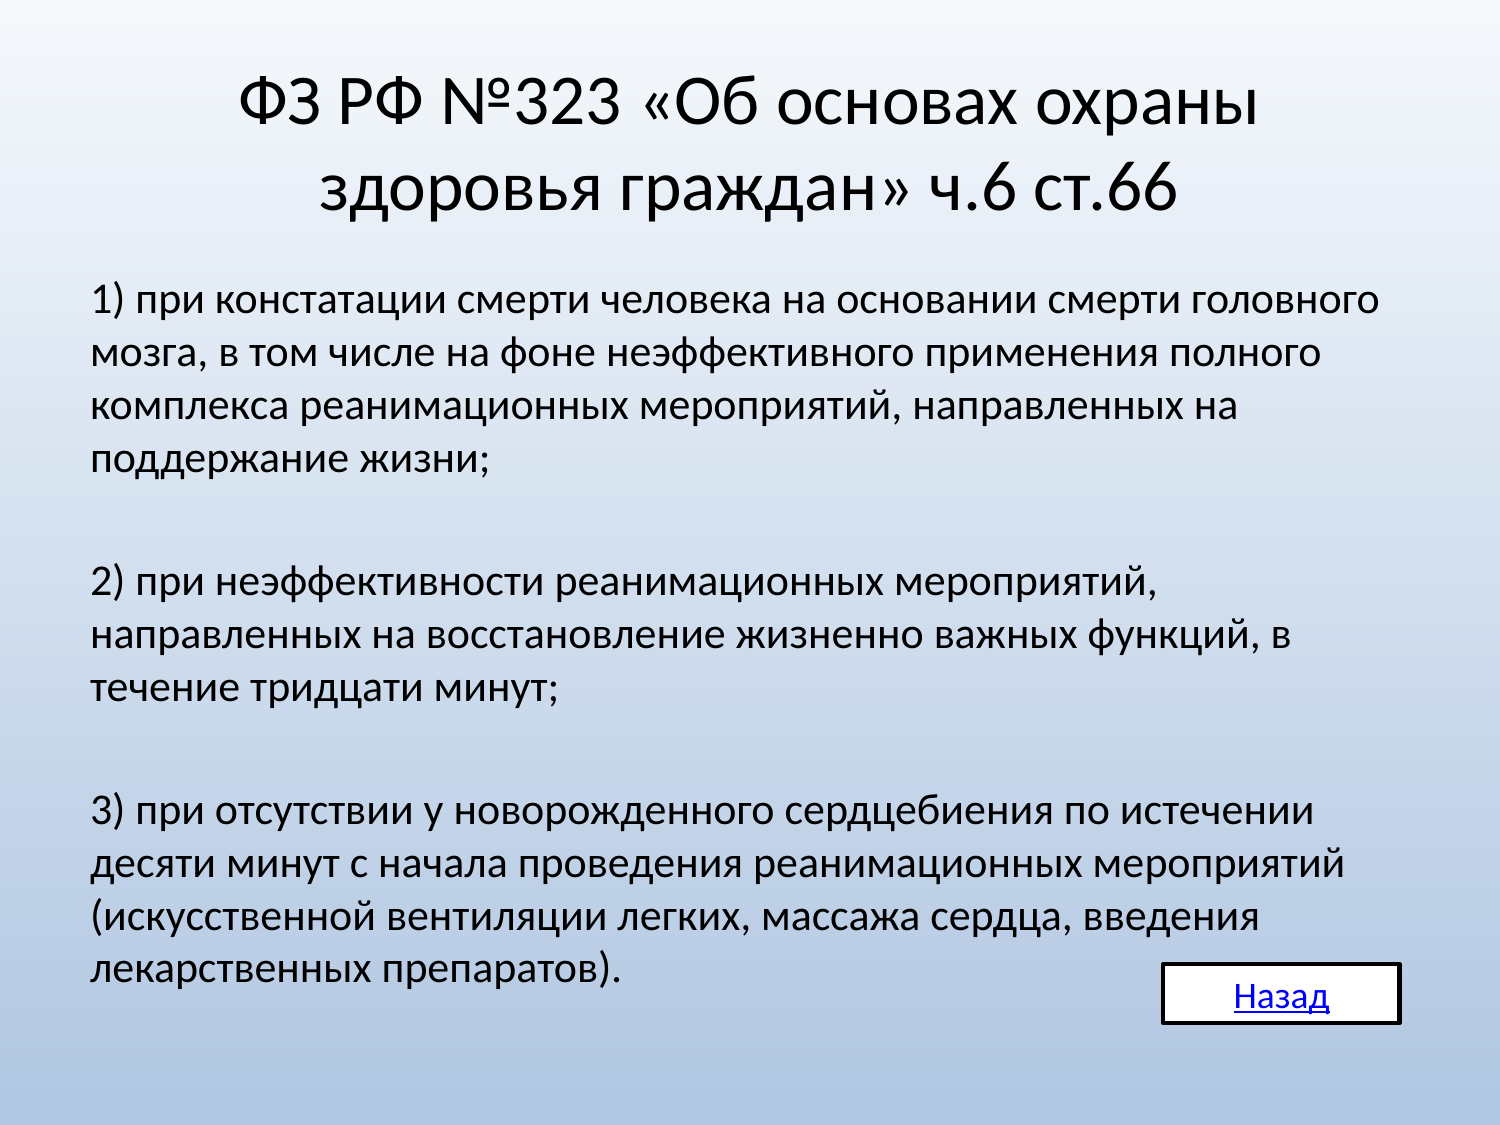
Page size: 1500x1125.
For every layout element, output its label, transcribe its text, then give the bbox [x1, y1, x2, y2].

list 1) при констатации смерти человека на основании смерти головного мозга, в том числе на фоне неэффективного применения полного комплекса реанимационных мероприятий, направленных на поддержание жизни; 2) при неэффективности реанимационных мероприятий, направленных на восстановление жизненно важных функций, в течение тридцати минут; 3) при отсутствии у новорожденного сердцебиения по истечении десяти минут с начала проведения реанимационных мероприятий (искусственной вентиляции легких, массажа сердца, введения лекарственных препаратов). [75, 262, 1425, 1005]
title ФЗ РФ №323 «Об основах охраны здоровья граждан» ч.6 ст.66 [75, 45, 1425, 233]
text_box Назад [1161, 962, 1402, 1025]
